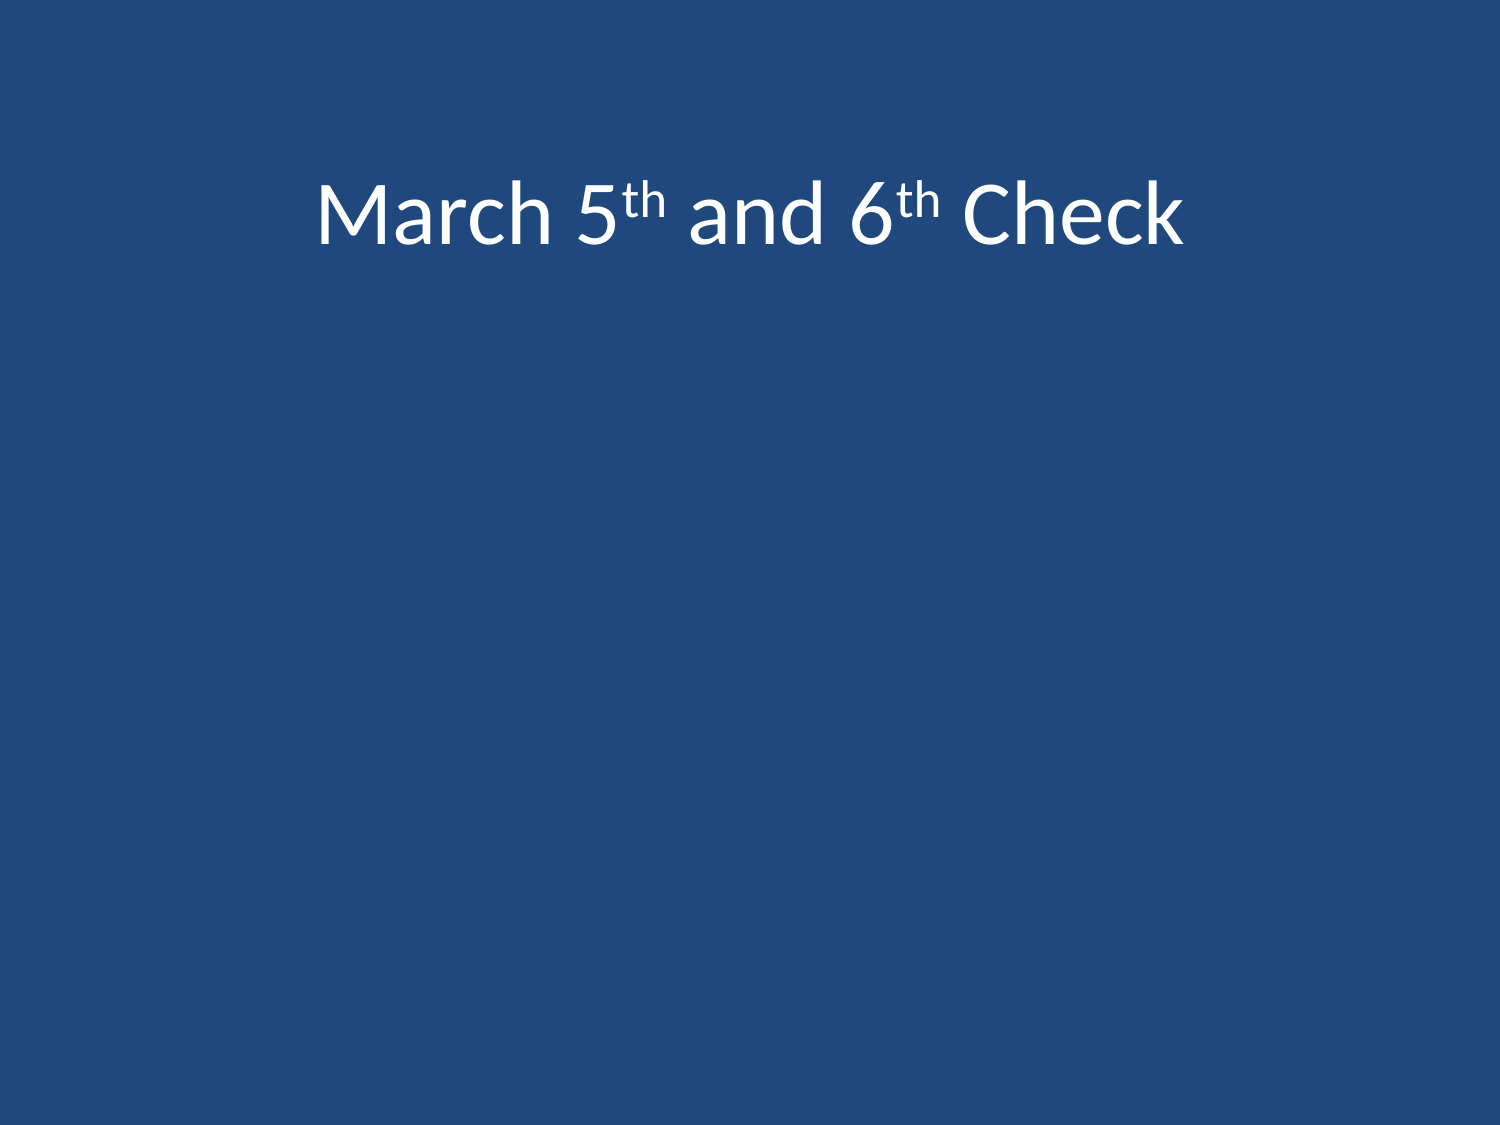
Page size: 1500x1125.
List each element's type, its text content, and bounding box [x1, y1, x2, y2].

title March 5th and 6th Check [112, 87, 1388, 329]
